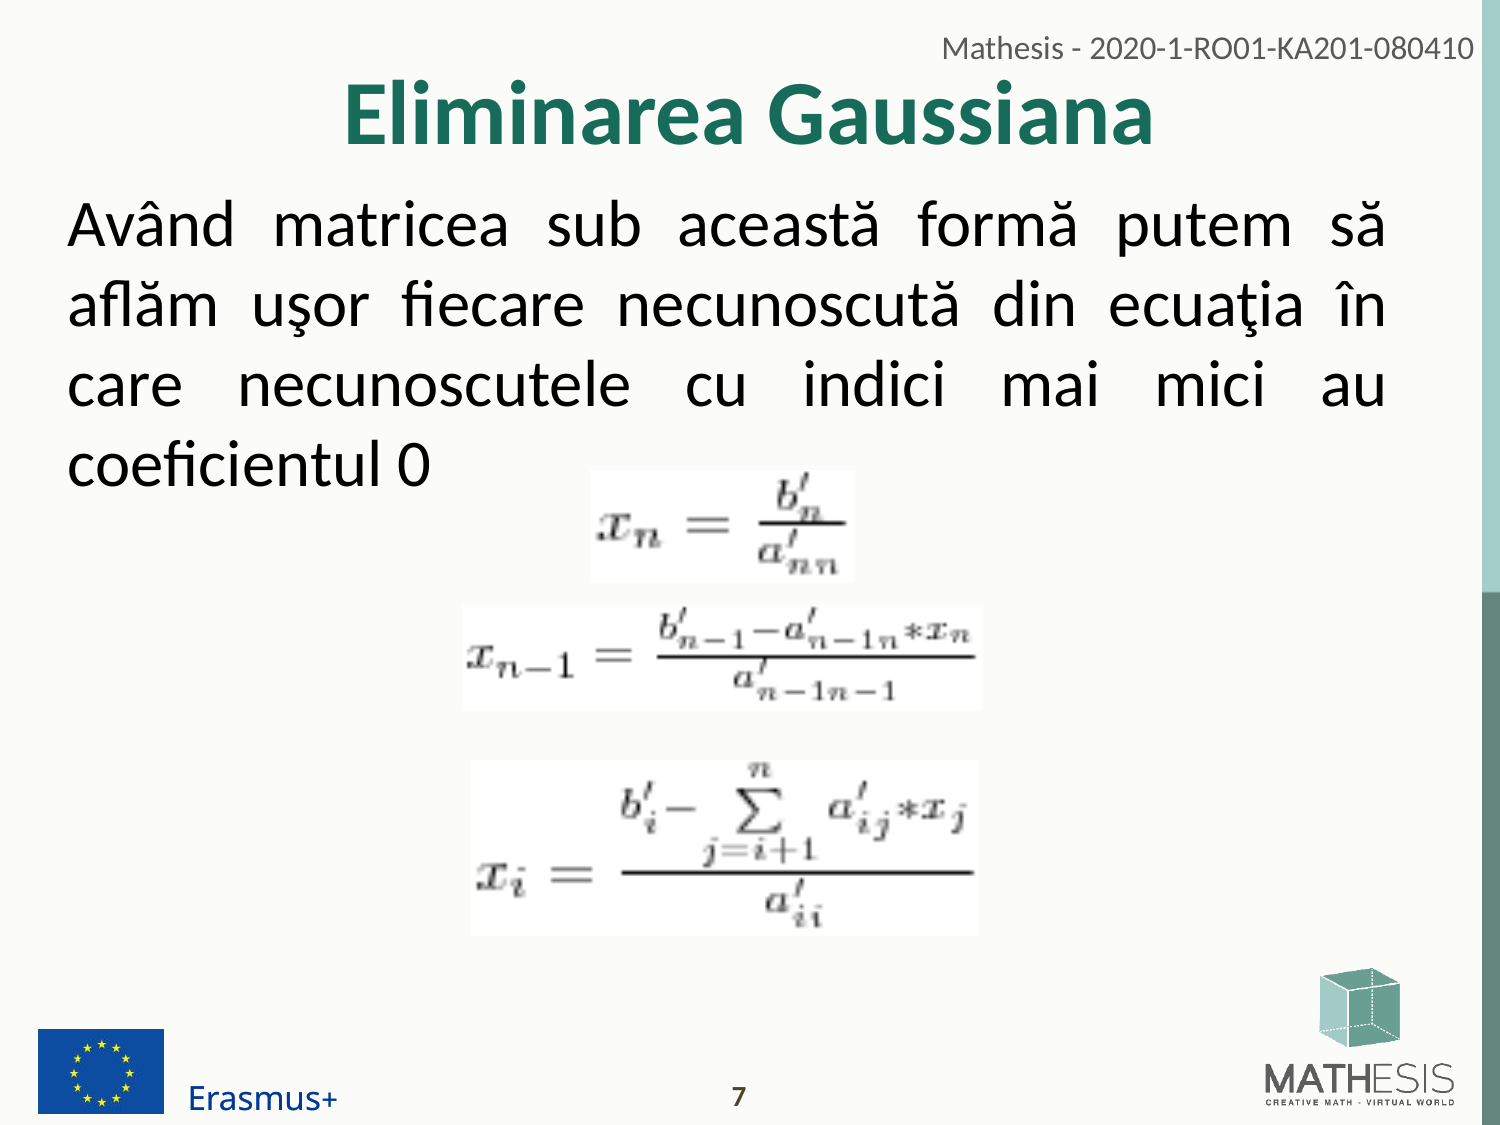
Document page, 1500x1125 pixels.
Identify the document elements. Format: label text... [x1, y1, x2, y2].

title Eliminarea Gaussiana [75, 45, 1425, 233]
list Având matricea sub această formă putem să aflăm uşor fiecare necunoscută din ecuaţia în care necunoscutele cu indici mai mici au coeficientul 0 [53, 172, 1404, 556]
picture [461, 605, 983, 711]
picture [590, 469, 855, 583]
picture [471, 760, 979, 936]
picture [38, 1029, 164, 1114]
